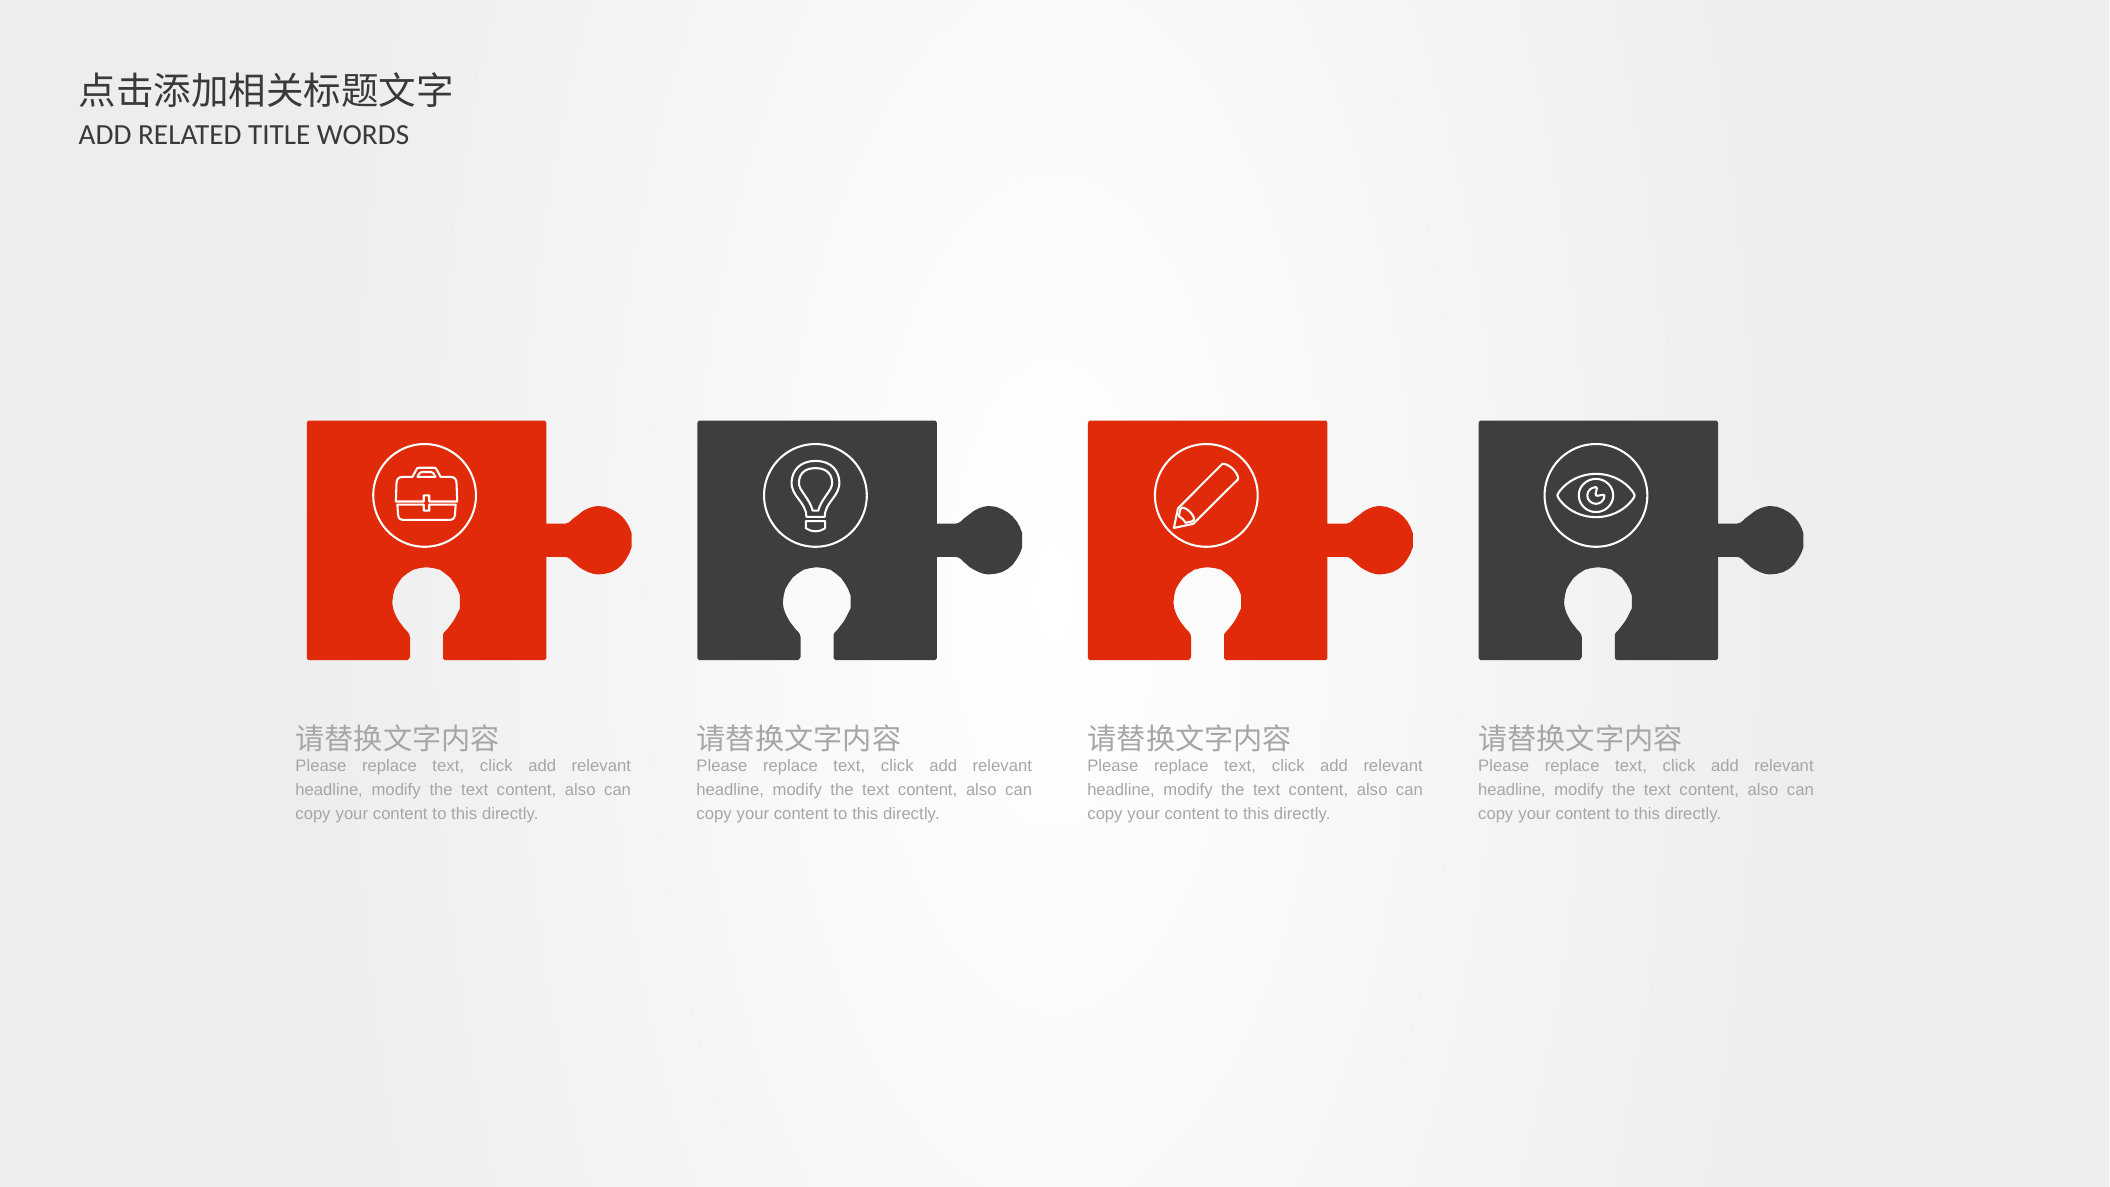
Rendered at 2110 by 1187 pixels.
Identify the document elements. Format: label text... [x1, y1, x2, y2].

text_box [1087, 420, 1413, 661]
text_box Please replace text, click add relevant headline, modify the text content, also can copy your content to this directly. [1087, 750, 1424, 823]
text_box Please replace text, click add relevant headline, modify the text content, also can copy your content to this directly. [295, 750, 632, 823]
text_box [764, 444, 867, 547]
text_box 请替换文字内容 [295, 713, 561, 750]
text_box 请替换文字内容 [696, 713, 962, 750]
picture [0, 0, 2110, 1187]
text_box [1544, 444, 1648, 547]
text_box Please replace text, click add relevant headline, modify the text content, also can copy your content to this directly. [1478, 750, 1815, 823]
text_box ADD RELATED TITLE WORDS [62, 107, 426, 159]
text_box [1478, 420, 1804, 661]
text_box Please replace text, click add relevant headline, modify the text content, also can copy your content to this directly. [696, 750, 1033, 823]
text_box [1154, 444, 1258, 547]
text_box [373, 444, 476, 547]
text_box [697, 420, 1023, 661]
text_box 请替换文字内容 [1478, 713, 1743, 750]
text_box [306, 420, 632, 661]
text_box 请替换文字内容 [1087, 713, 1353, 750]
text_box 点击添加相关标题文字 [62, 59, 470, 121]
